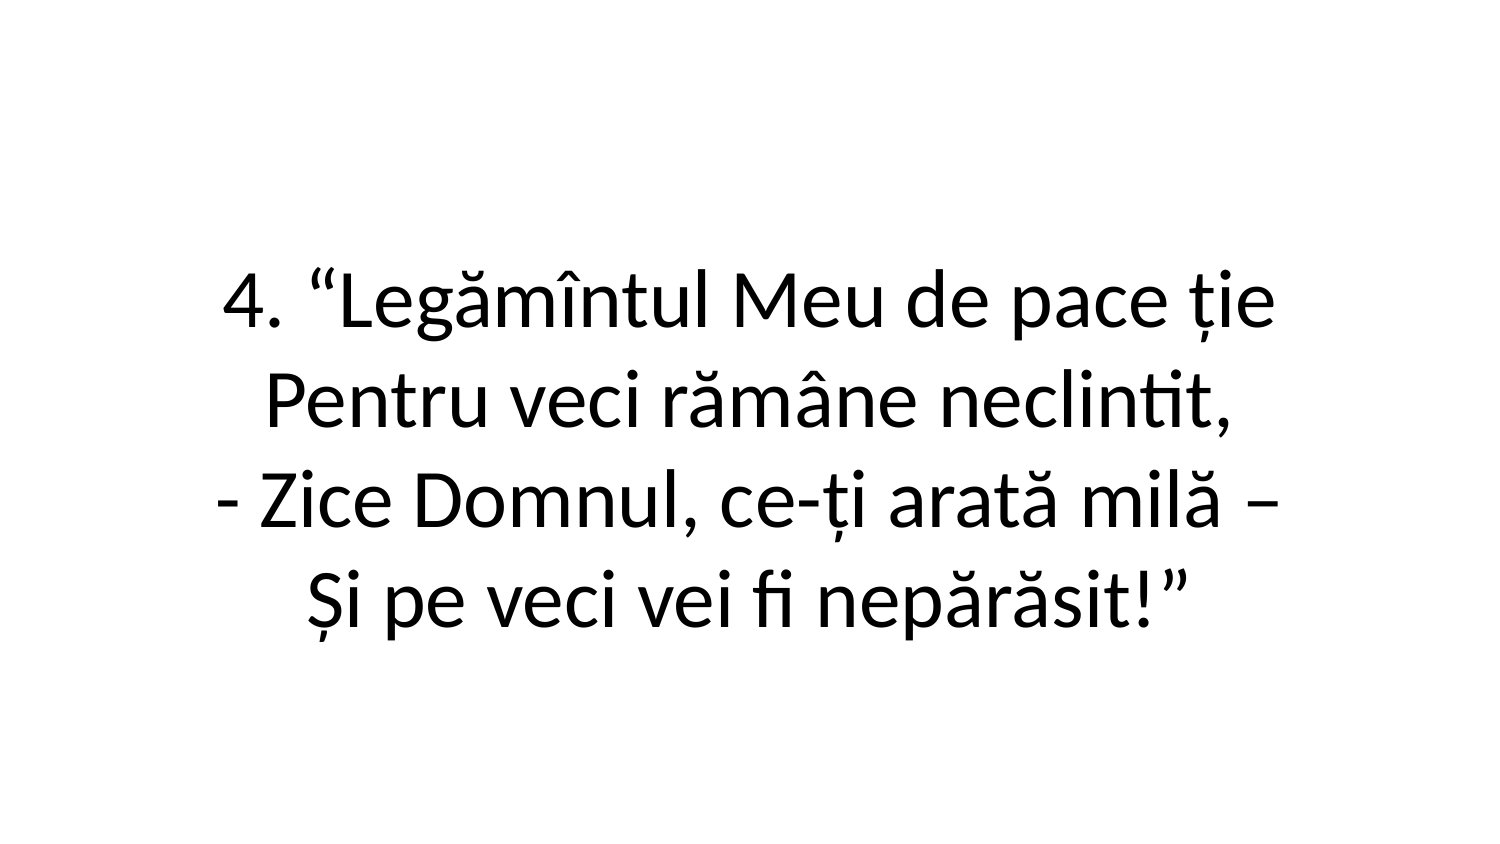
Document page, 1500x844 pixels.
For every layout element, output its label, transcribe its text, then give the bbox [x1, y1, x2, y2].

text_box 4. “Legămîntul Meu de pace ție Pentru veci rămâne neclintit, - Zice Domnul, ce-ți arată milă – Și pe veci vei fi nepărăsit!” [200, 192, 1300, 652]
